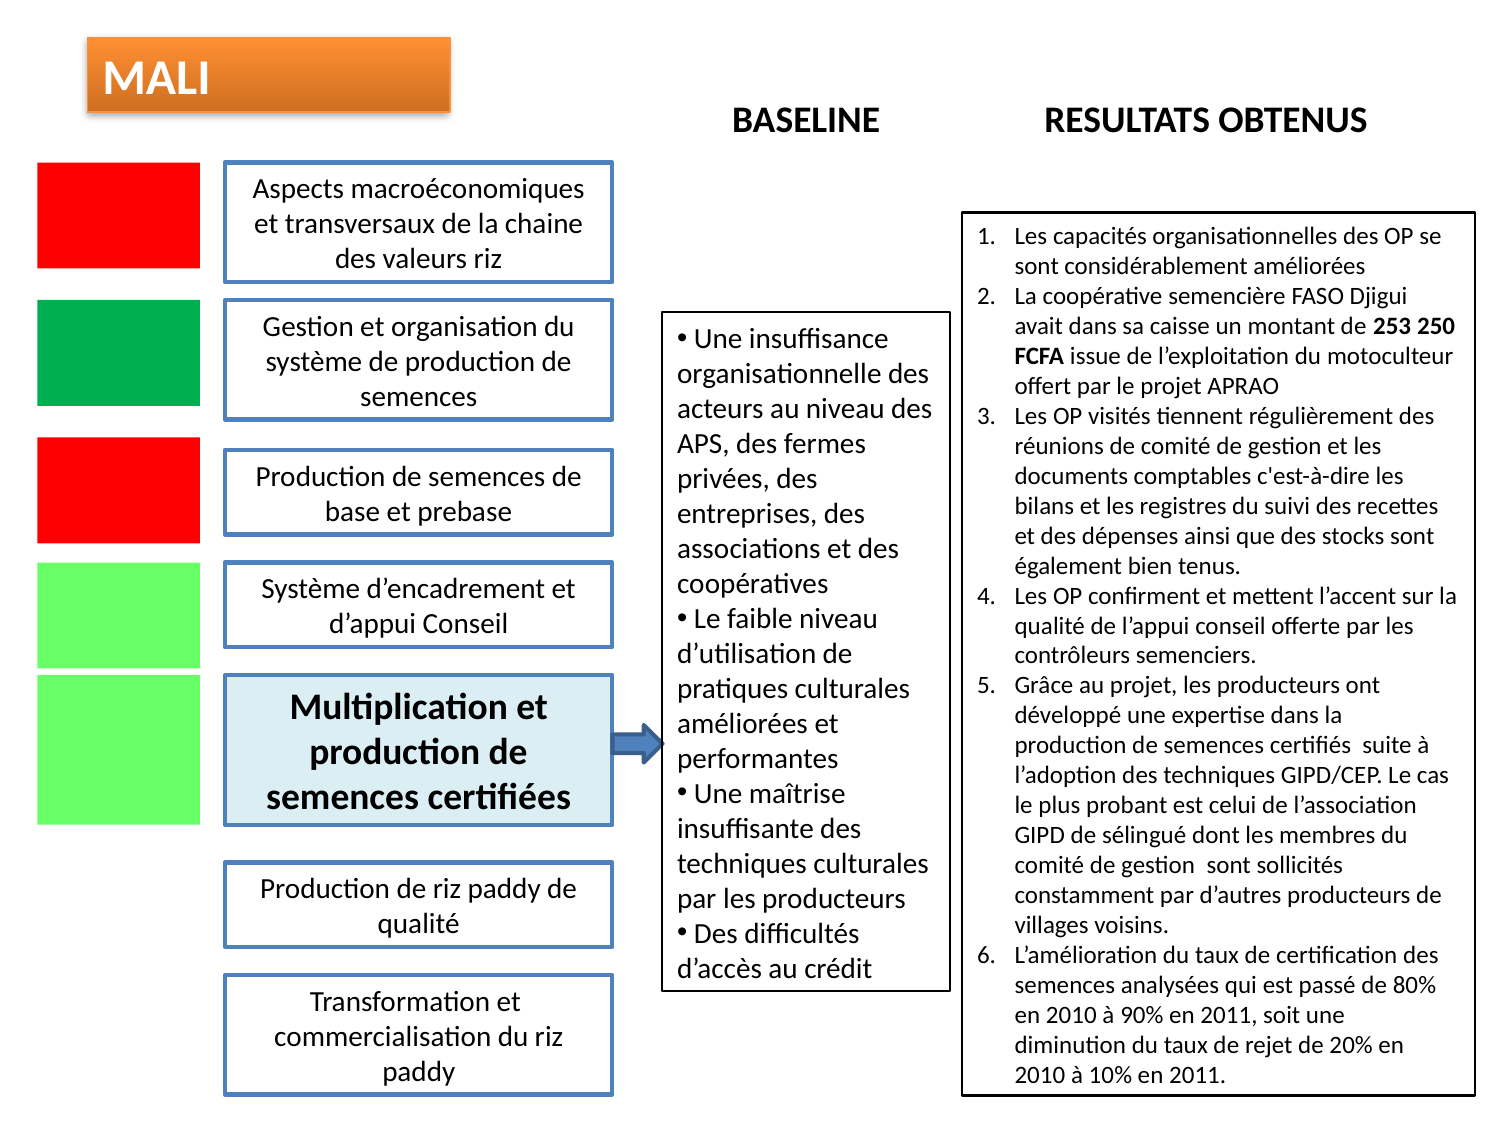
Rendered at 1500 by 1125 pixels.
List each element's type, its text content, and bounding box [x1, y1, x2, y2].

text_box [610, 723, 662, 765]
text_box Système d’encadrement et d’appui Conseil [223, 560, 614, 649]
text_box Gestion et organisation du système de production de semences [223, 298, 614, 422]
text_box [37, 162, 200, 269]
text_box Une insuffisance organisationnelle des acteurs au niveau des APS, des fermes privées, des entreprises, des associations et des coopératives Le faible niveau d’utilisation de pratiques culturales améliorées et performantes Une maîtrise insuffisante des techniques culturales par les producteurs Des difficultés d’accès au crédit [662, 312, 950, 992]
text_box Transformation et commercialisation du riz paddy [223, 973, 614, 1097]
text_box Aspects macroéconomiques et transversaux de la chaine des valeurs riz [223, 160, 614, 284]
text_box [37, 299, 200, 406]
text_box [37, 674, 200, 825]
text_box [37, 437, 200, 544]
text_box BASELINE [675, 87, 938, 148]
text_box Production de semences de base et prebase [223, 448, 614, 537]
text_box [37, 562, 200, 669]
text_box Les capacités organisationnelles des OP se sont considérablement améliorées La coopérative semencière FASO Djigui avait dans sa caisse un montant de 253 250 FCFA issue de l’exploitation du motoculteur offert par le projet APRAO Les OP visités tiennent régulièrement des réunions de comité de gestion et les documents comptables c'est-à-dire les bilans et les registres du suivi des recettes et des dépenses ainsi que des stocks sont également bien tenus. Les OP confirment et mettent l’accent sur la qualité de l’appui conseil offerte par les contrôleurs semenciers. Grâce au projet, les producteurs ont développé une expertise dans la production de semences certifiés suite à l’adoption des techniques GIPD/CEP. Le cas le plus probant est celui de l’association GIPD de sélingué dont les membres du comité de gestion sont sollicités constamment par d’autres producteurs de villages voisins. L’amélioration du taux de certification des semences analysées qui est passé de 80% en 2010 à 90% en 2011, soit une diminution du taux de rejet de 20% en 2010 à 10% en 2011. [962, 212, 1475, 1096]
text_box RESULTATS OBTENUS [987, 87, 1425, 148]
text_box Production de riz paddy de qualité [223, 860, 614, 949]
text_box MALI [87, 37, 451, 113]
text_box Multiplication et production de semences certifiées [223, 673, 614, 827]
